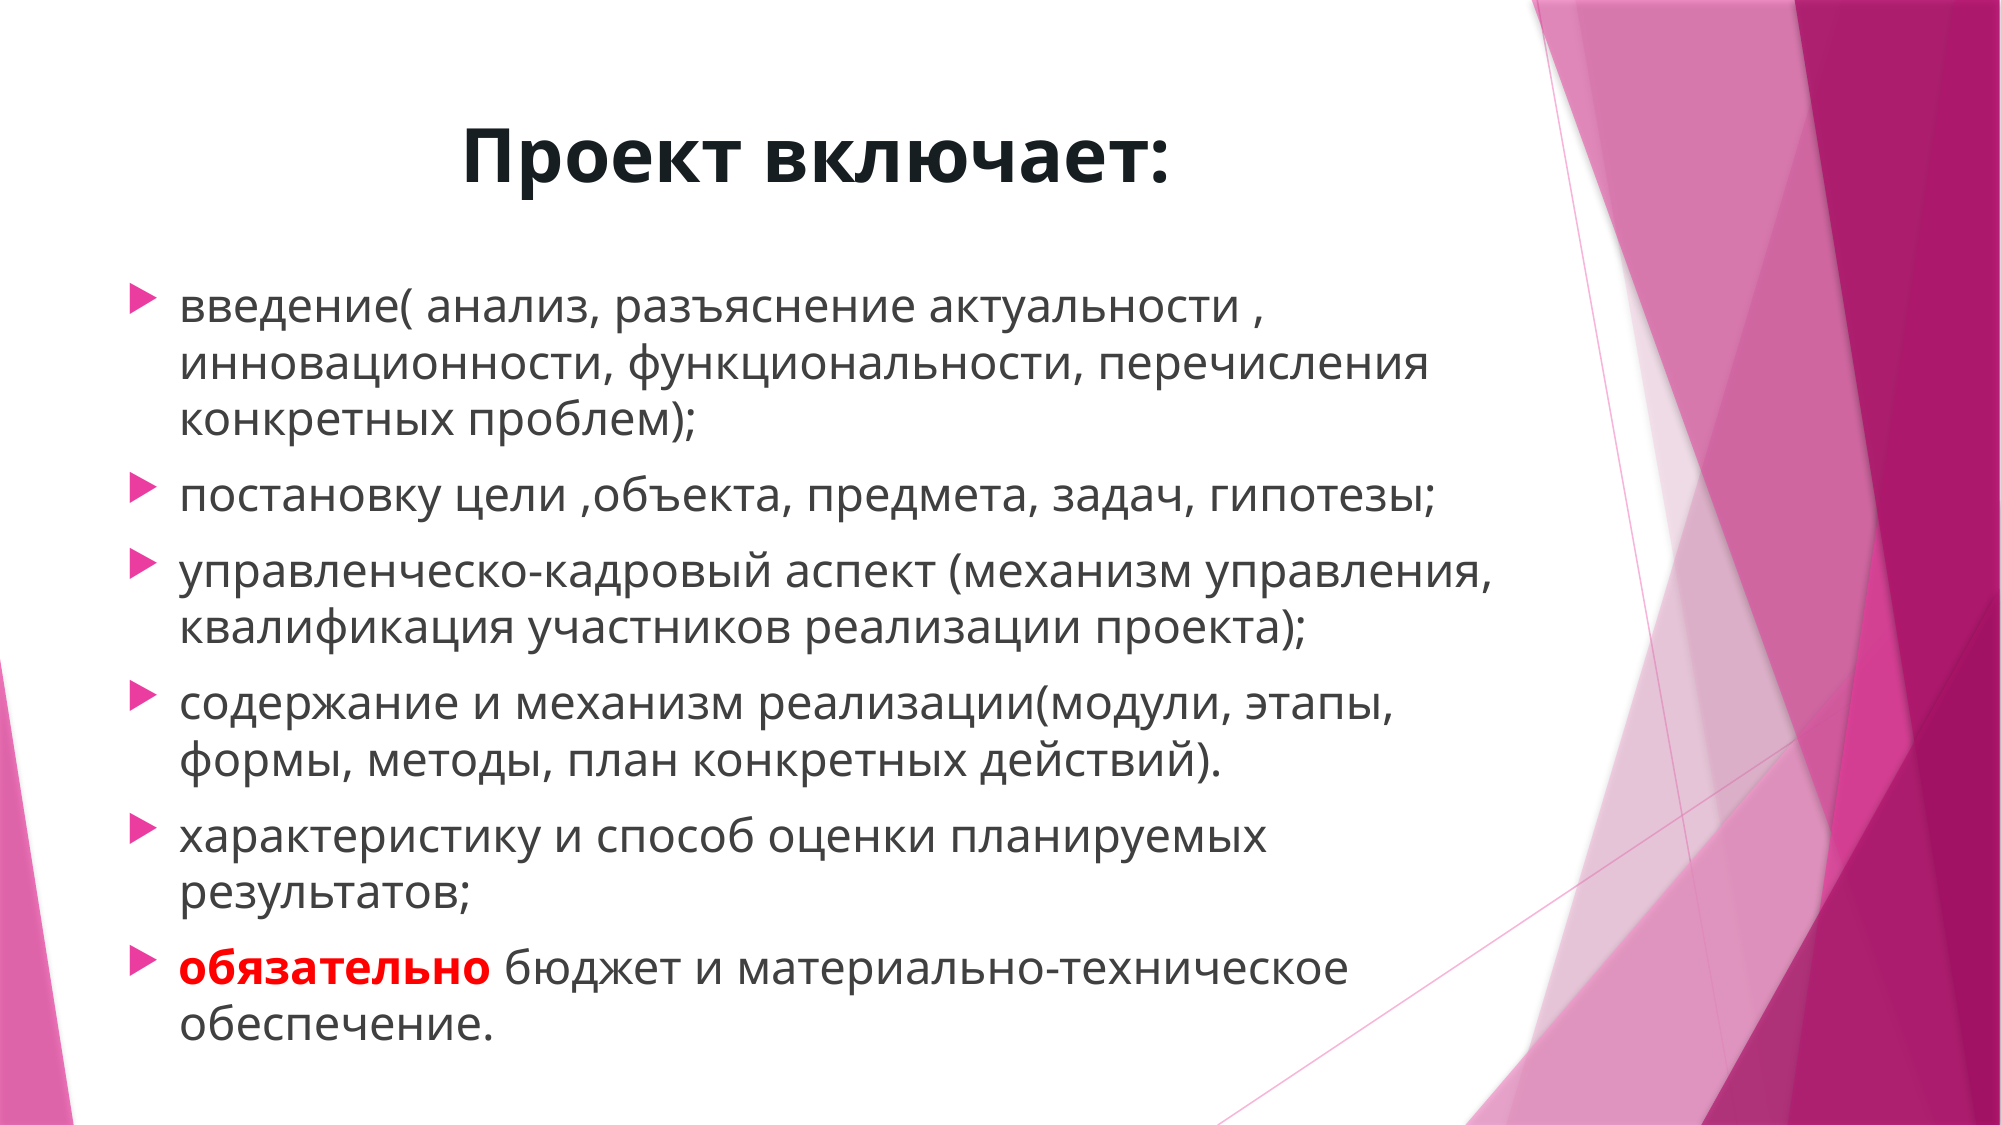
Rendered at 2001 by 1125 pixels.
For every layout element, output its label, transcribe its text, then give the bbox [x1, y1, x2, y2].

list введение( анализ, разъяснение актуальности , инновационности, функциональности, перечисления конкретных проблем); постановку цели ,объекта, предмета, задач, гипотезы; управленческо-кадровый аспект (механизм управления, квалификация участников реализации проекта); содержание и механизм реализации(модули, этапы, формы, методы, план конкретных действий). характеристику и способ оценки планируемых результатов; обязательно бюджет и материально-техническое обеспечение. [111, 268, 1522, 1069]
title Проект включает: [111, 99, 1522, 268]
